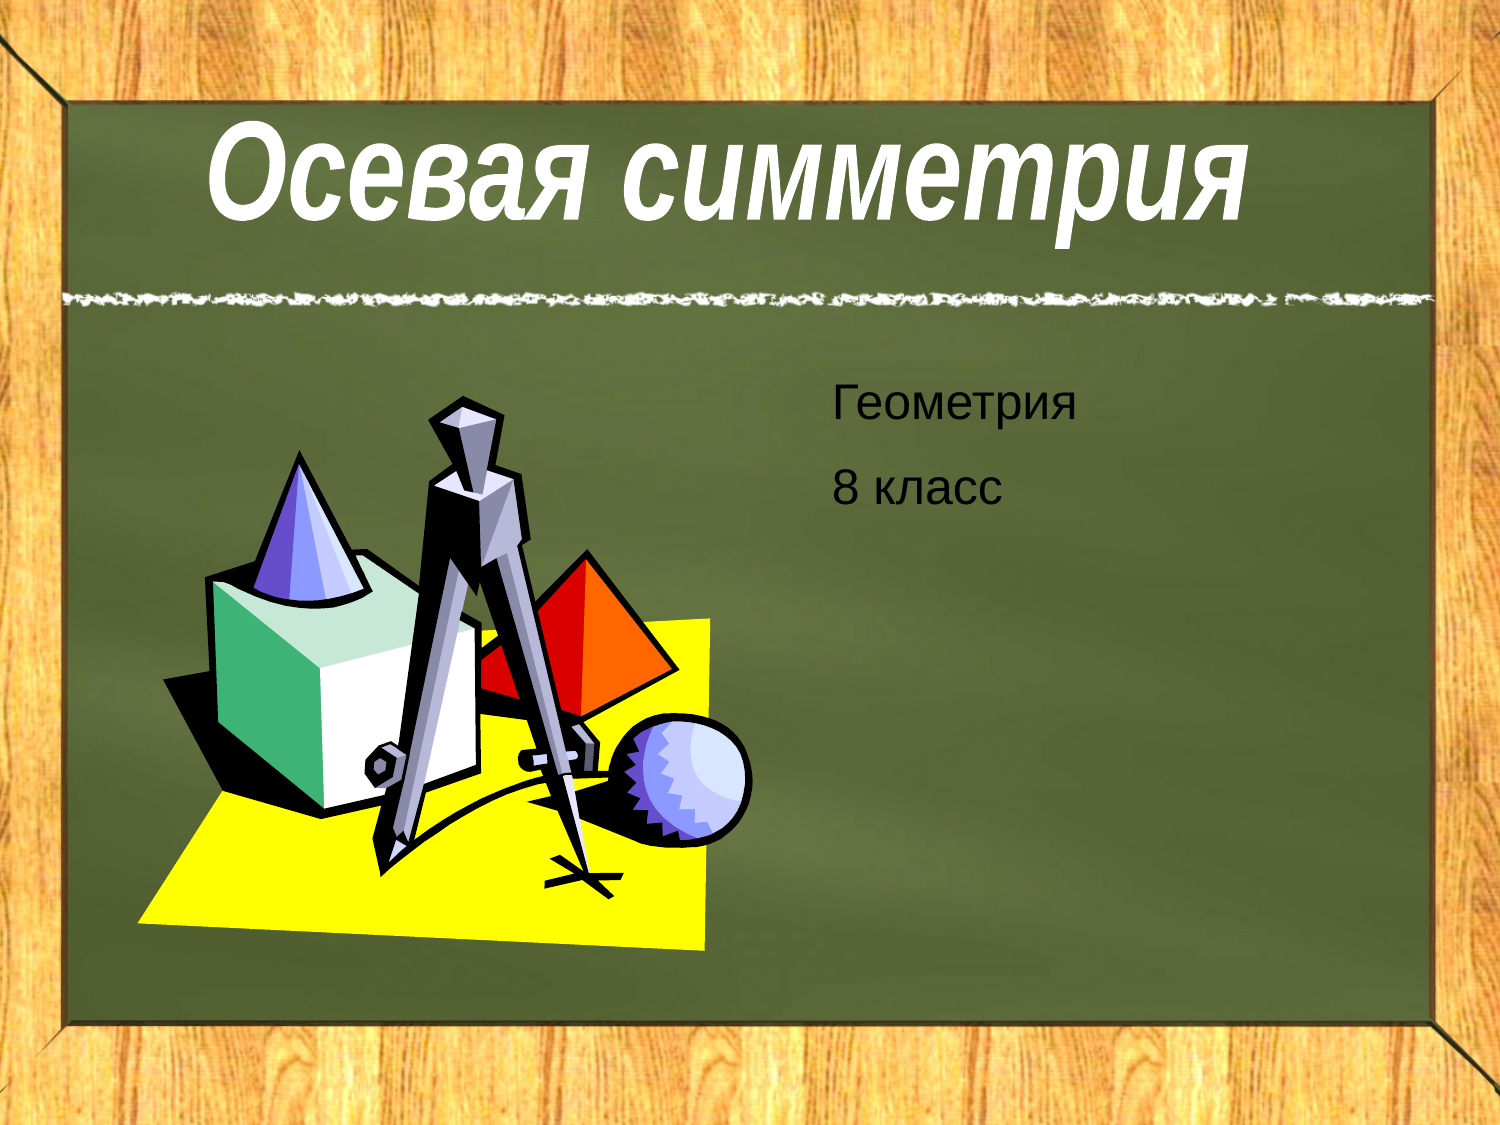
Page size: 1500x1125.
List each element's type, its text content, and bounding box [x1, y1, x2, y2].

text_box Геометрия 8 класс [817, 362, 1393, 522]
text_box [124, 50, 1400, 185]
picture [0, 0, 1500, 1125]
